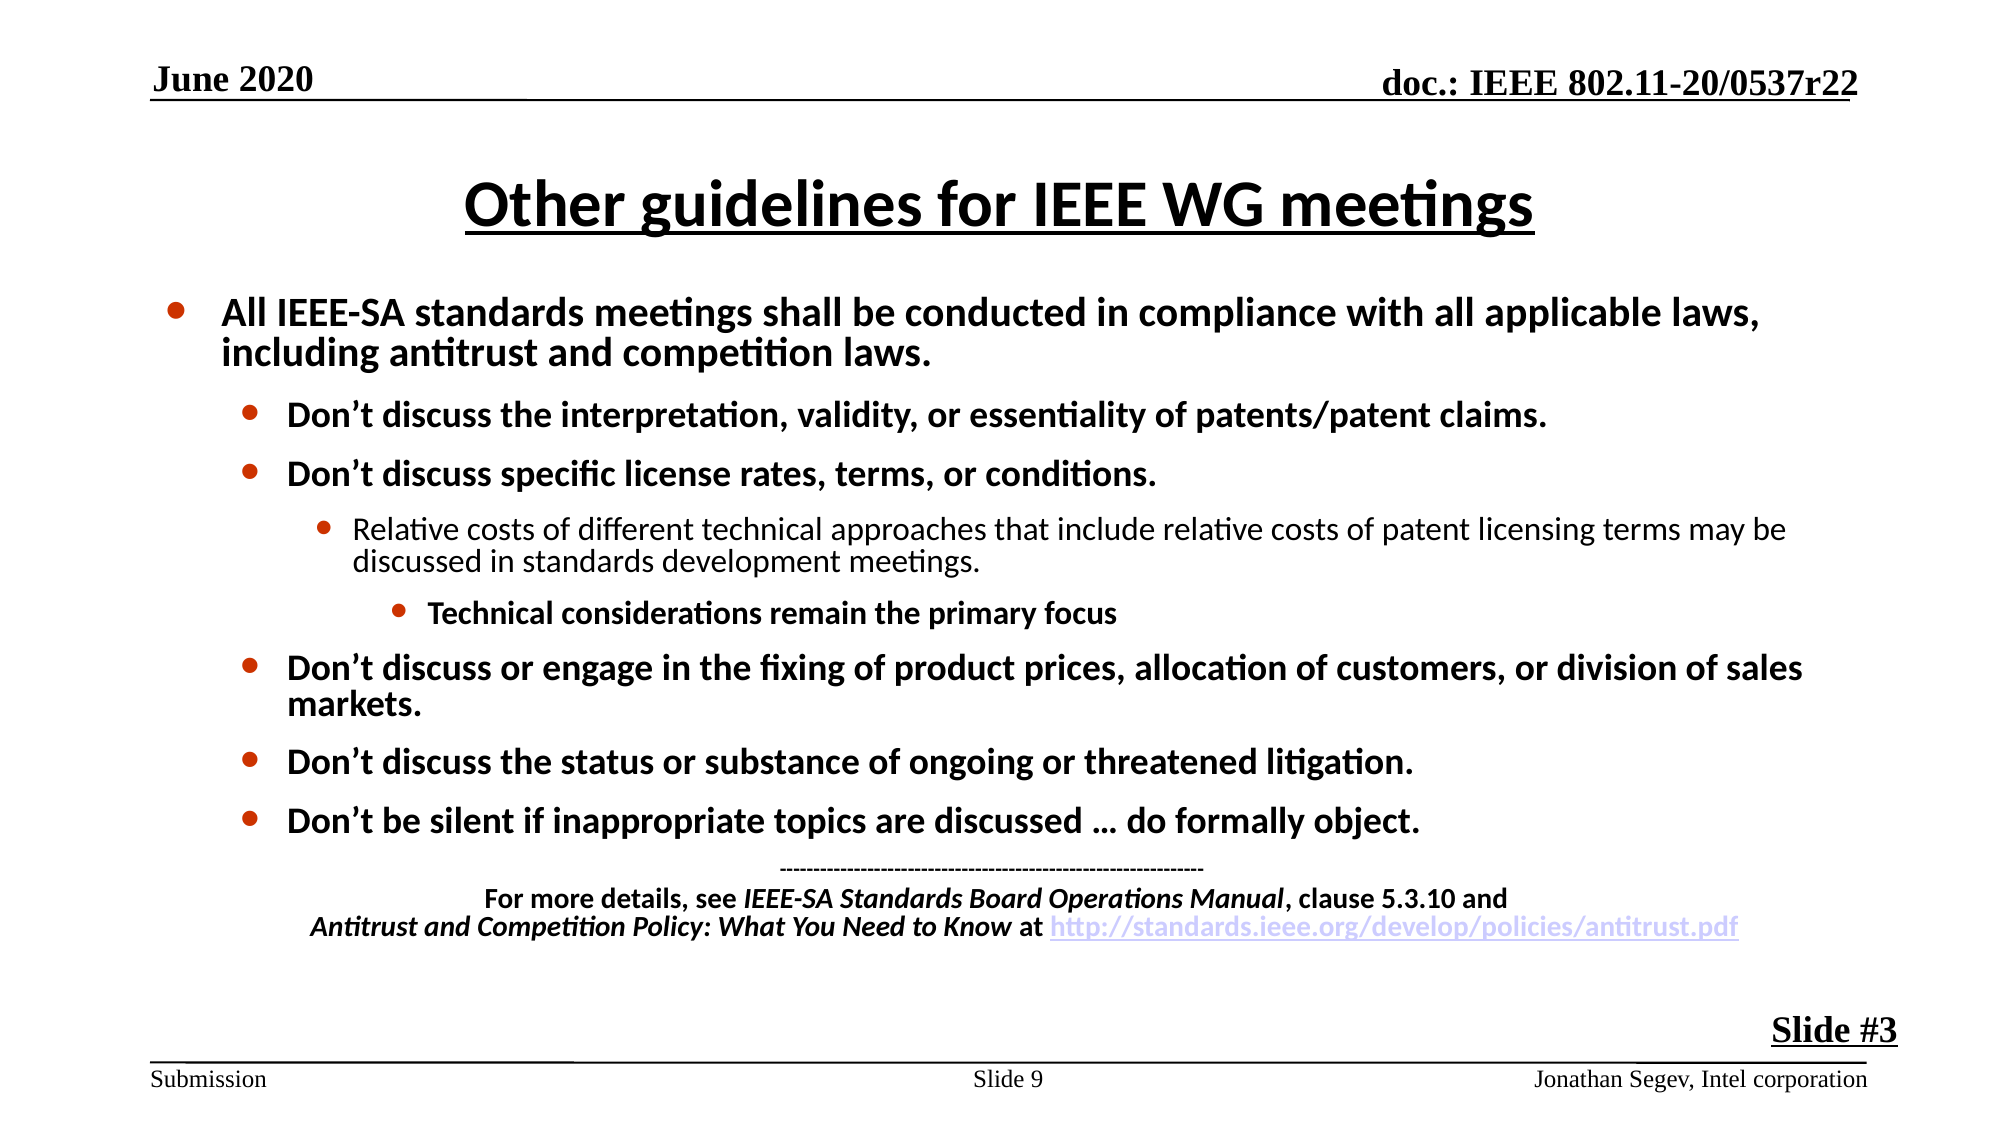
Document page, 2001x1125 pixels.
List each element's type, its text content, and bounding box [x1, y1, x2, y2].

title Other guidelines for IEEE WG meetings [149, 112, 1850, 286]
slide_number Slide 9 [950, 1061, 1067, 1123]
footer Jonathan Segev, Intel corporation [1171, 1061, 1869, 1093]
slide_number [152, 54, 563, 100]
list All IEEE-SA standards meetings shall be conducted in compliance with all applicable laws, including antitrust and competition laws. Don’t discuss the interpretation, validity, or essentiality of patents/patent claims. Don’t discuss specific license rates, terms, or conditions. Relative costs of different technical approaches that include relative costs of patent licensing terms may be discussed in standards development meetings. Technical considerations remain the primary focus Don’t discuss or engage in the fixing of product prices, allocation of customers, or division of sales markets. Don’t discuss the status or substance of ongoing or threatened litigation. Don’t be silent if inappropriate topics are discussed … do formally object. --------------------------------------------------------------- For more details, see IEEE-SA Standards Board Operations Manual, clause 5.3.10 and Antitrust and Competition Policy: What You Need to Know at http://standards.ieee.org/develop/policies/antitrust.pdf [149, 286, 1850, 1000]
text_box Slide #3 [1756, 997, 1913, 1058]
